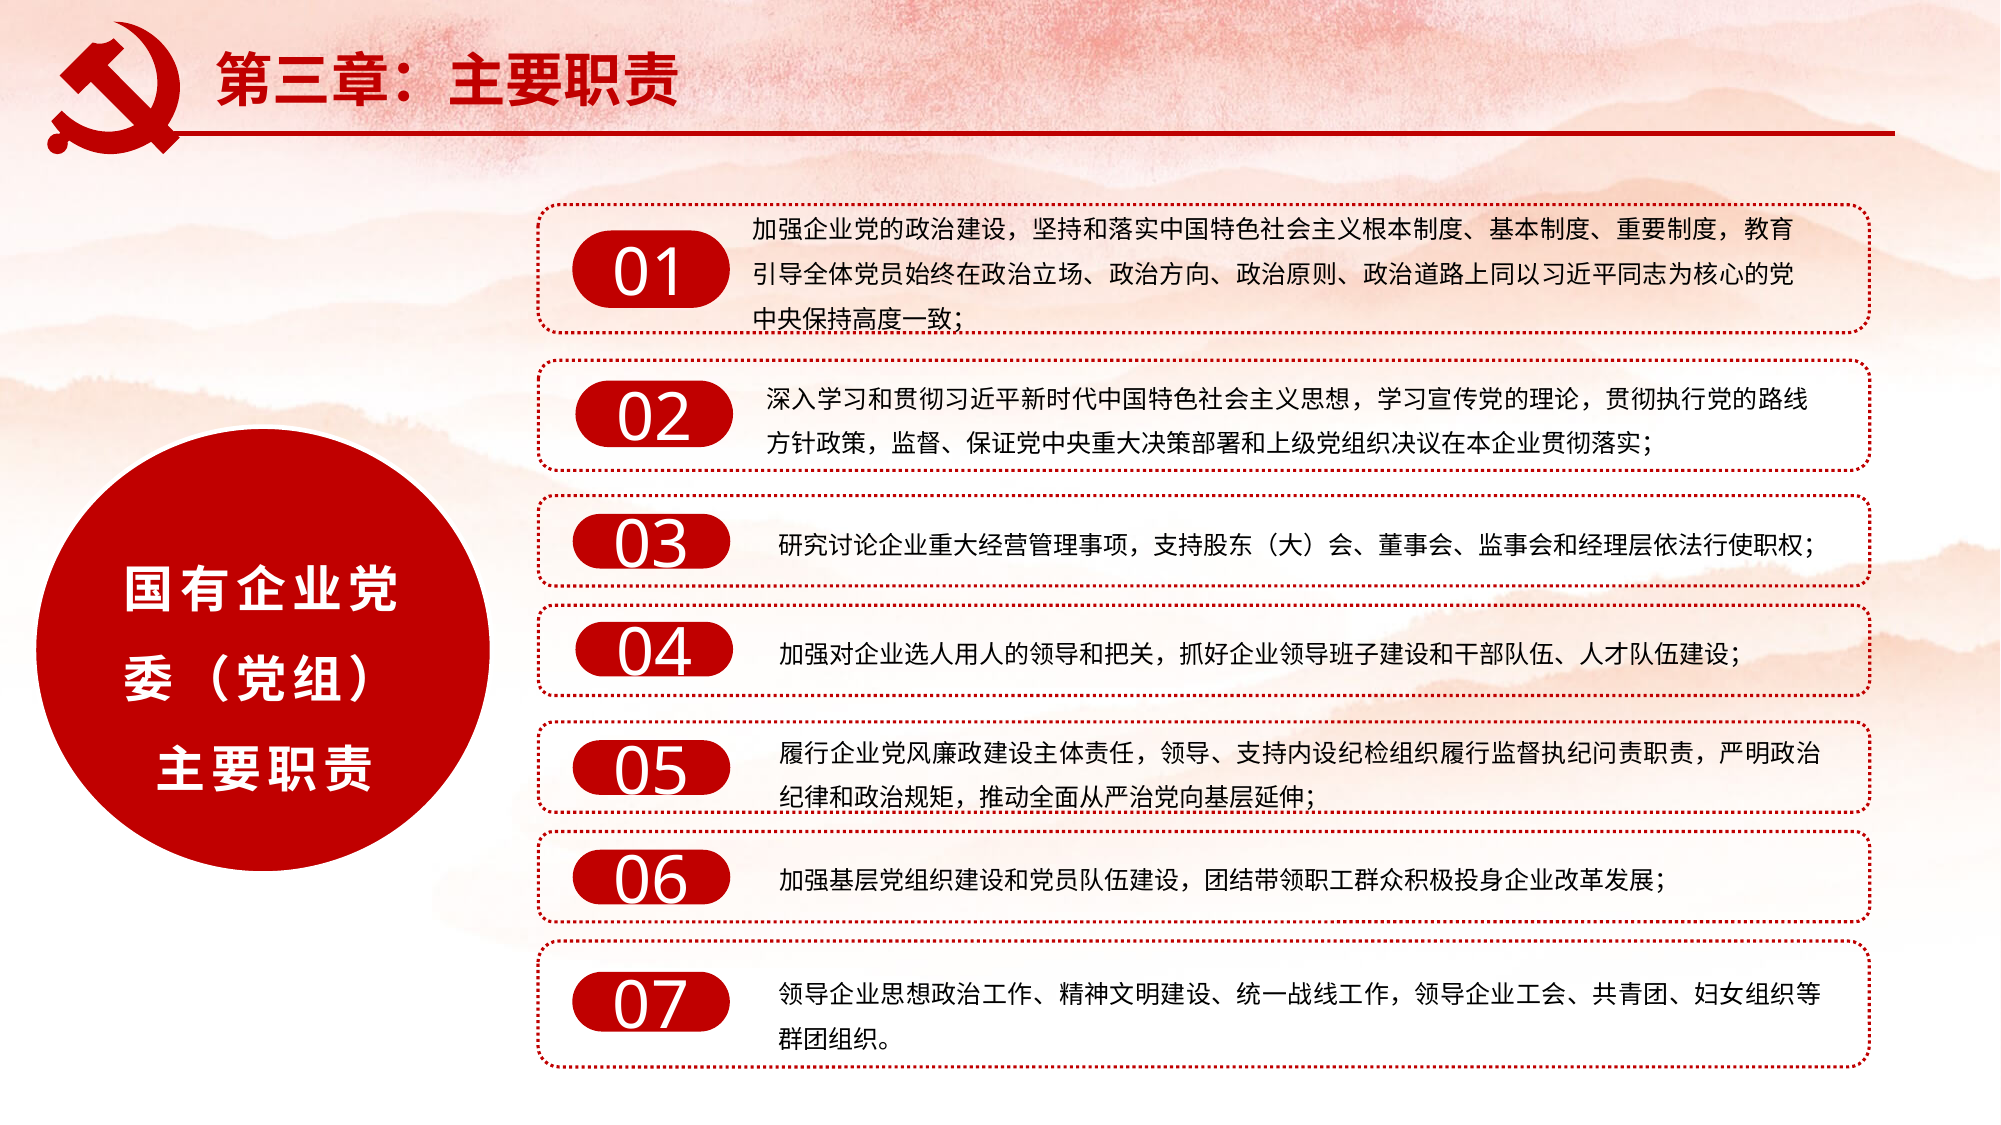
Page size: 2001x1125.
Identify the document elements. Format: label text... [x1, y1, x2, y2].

picture [0, 0, 2001, 1125]
text_box 国有企业党委（党组）主要职责 [99, 519, 429, 805]
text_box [538, 360, 1870, 471]
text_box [538, 495, 2000, 586]
text_box [47, 21, 180, 155]
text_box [538, 831, 2000, 922]
text_box 第三章：主要职责 [199, 35, 983, 121]
text_box [32, 425, 494, 875]
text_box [538, 605, 2000, 696]
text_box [537, 941, 1870, 1067]
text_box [537, 191, 1870, 344]
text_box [538, 714, 1870, 817]
